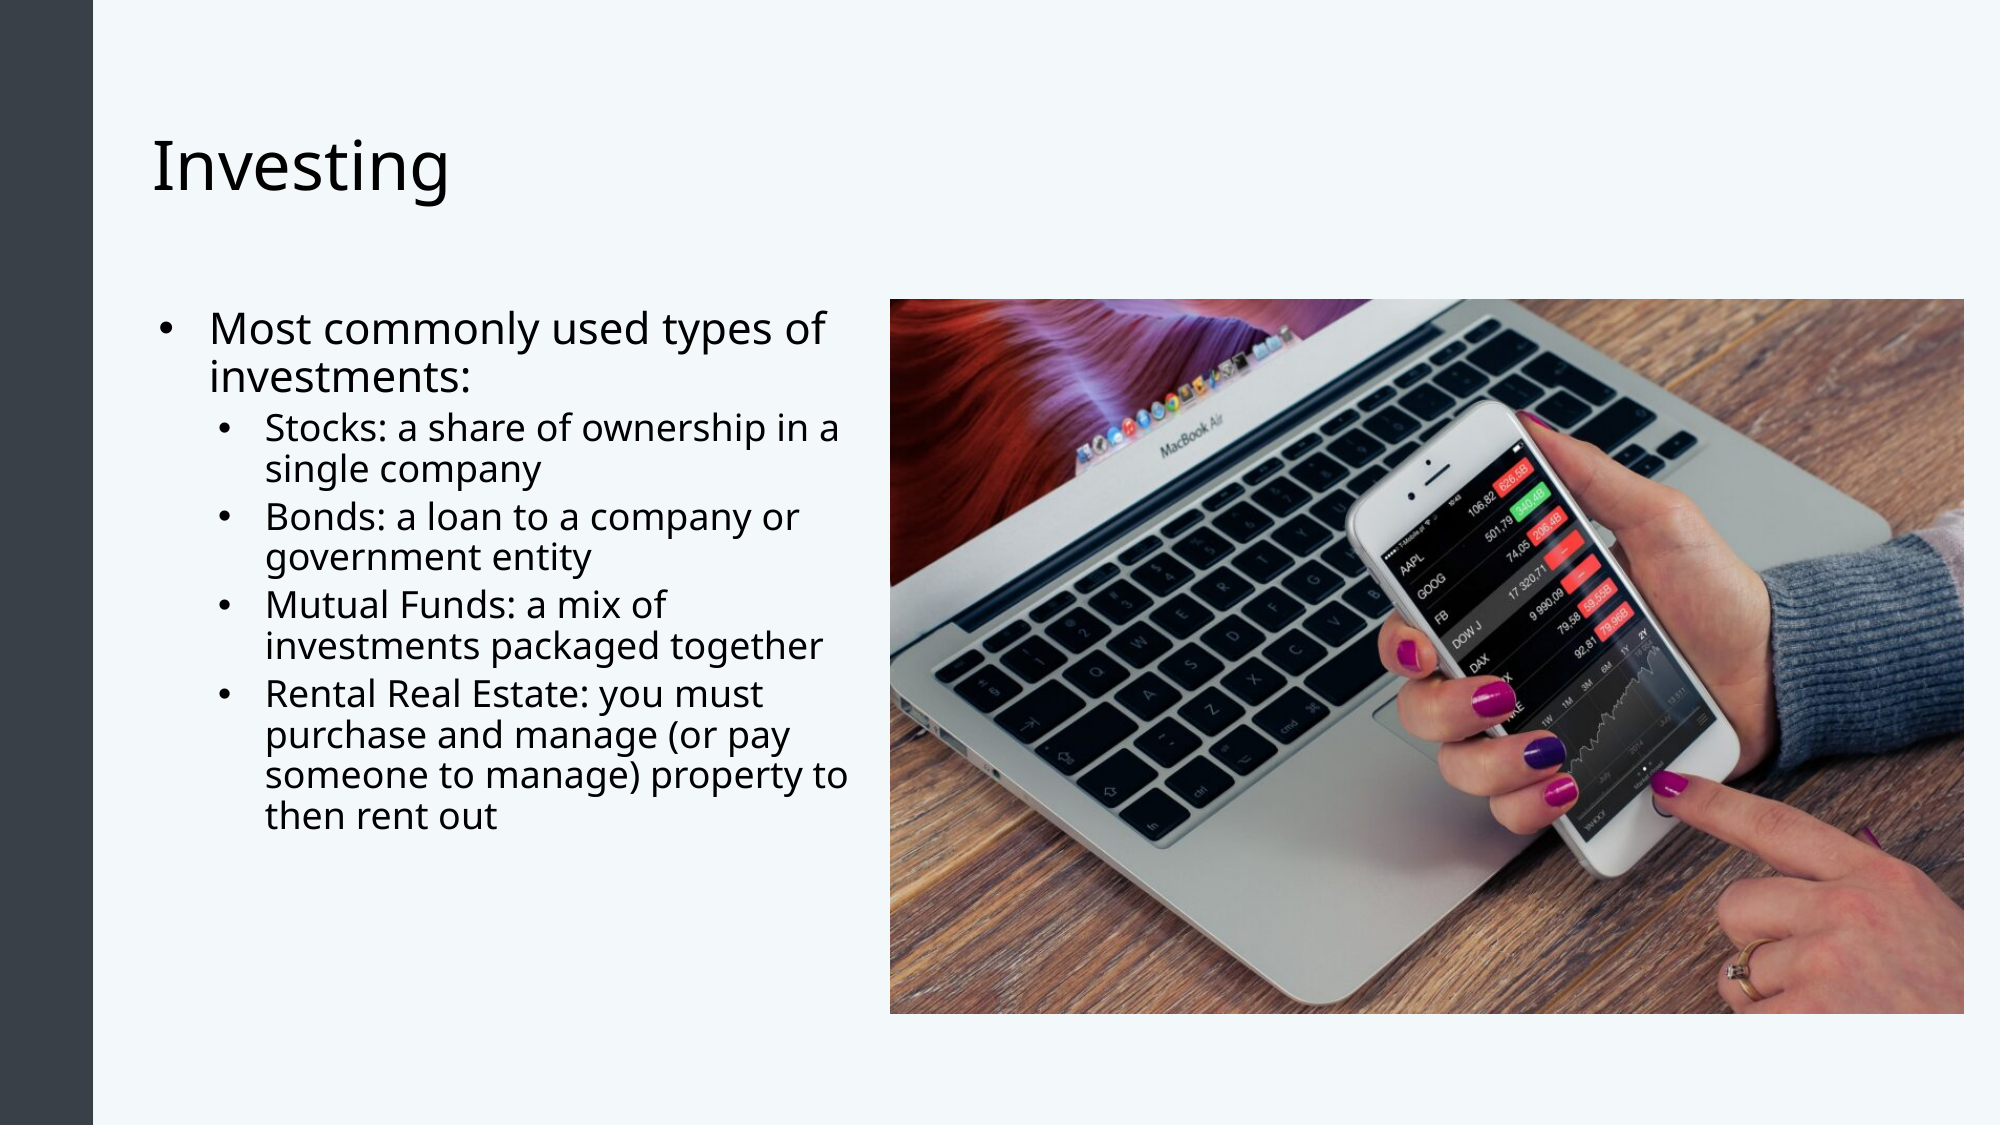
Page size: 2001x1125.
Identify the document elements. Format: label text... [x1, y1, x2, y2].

title Investing [137, 59, 1863, 278]
picture [889, 299, 1964, 1014]
list Most commonly used types of investments: Stocks: a share of ownership in a single company Bonds: a loan to a company or government entity Mutual Funds: a mix of investments packaged together Rental Real Estate: you must purchase and manage (or pay someone to manage) property to then rent out [137, 299, 887, 1014]
